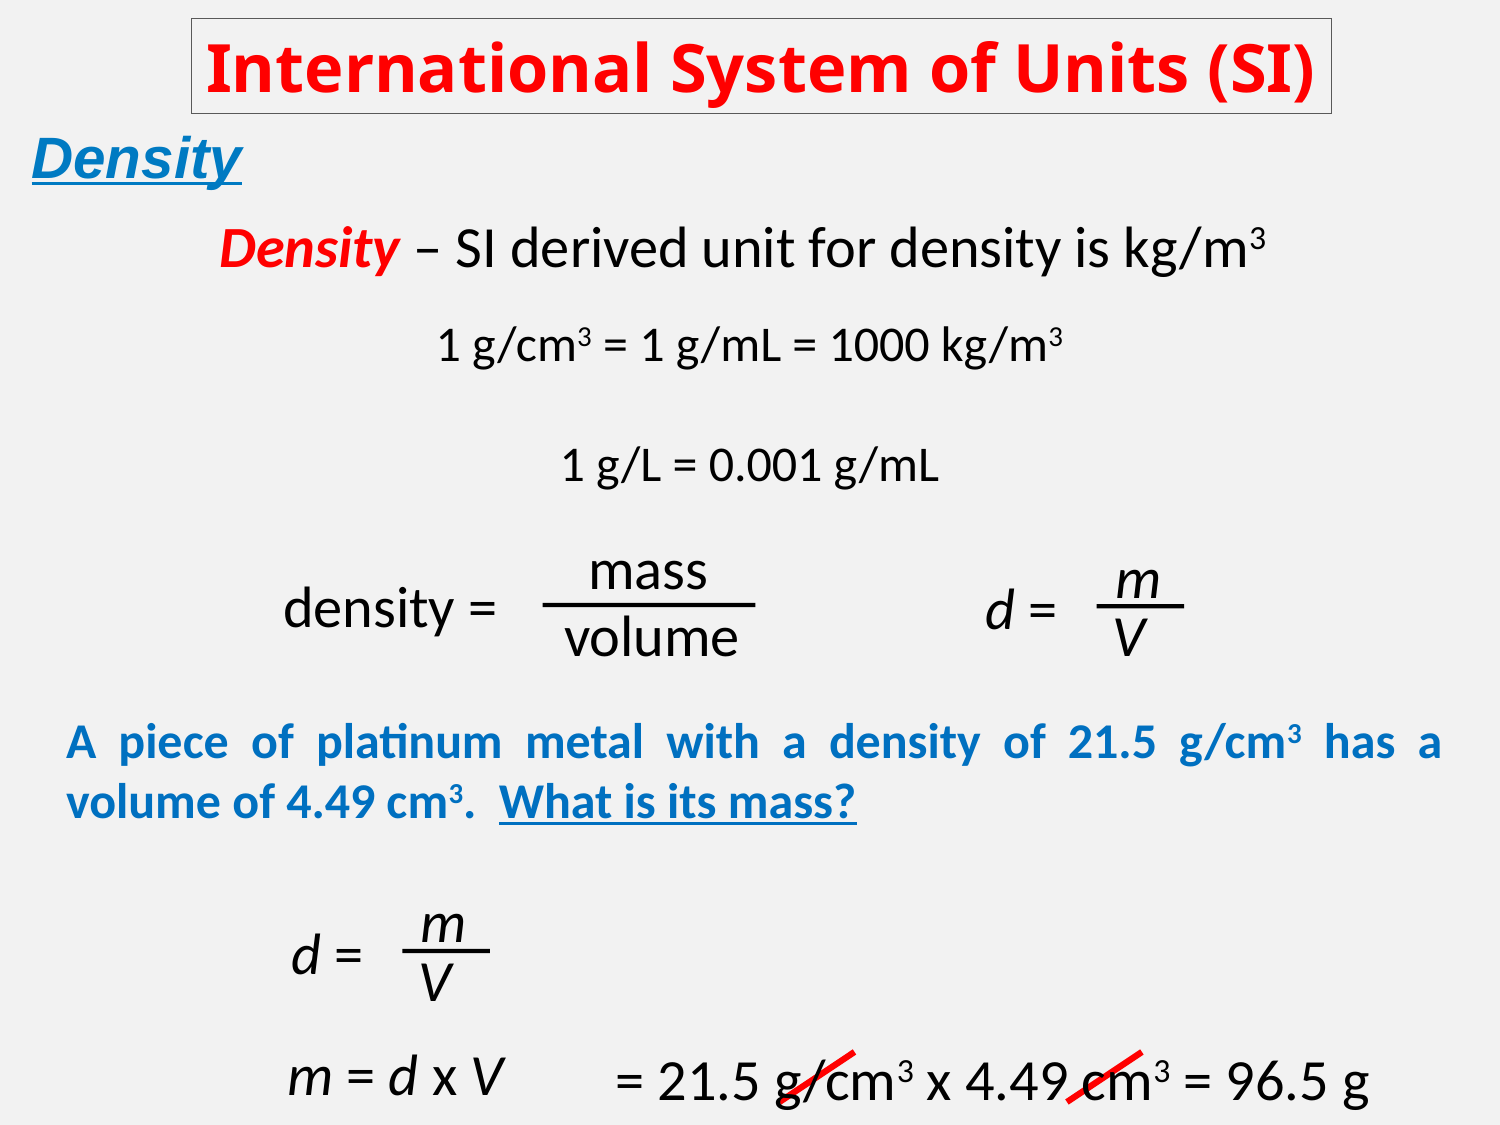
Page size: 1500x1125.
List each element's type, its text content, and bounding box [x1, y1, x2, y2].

text_box = 21.5 g/cm3 x 4.49 cm3 = 96.5 g [601, 1034, 1385, 1119]
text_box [271, 876, 490, 1021]
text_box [256, 523, 762, 676]
text_box International System of Units (SI) [191, 18, 1332, 114]
text_box 1 g/cm3 = 1 g/mL = 1000 kg/m3 1 g/L = 0.001 g/mL [420, 303, 1078, 499]
text_box m = d x V [272, 1029, 519, 1115]
text_box A piece of platinum metal with a density of 21.5 g/cm3 has a volume of 4.49 cm3. What is its mass? [51, 700, 1458, 836]
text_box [965, 532, 1185, 676]
text_box Density – SI derived unit for density is kg/m3 [204, 201, 1295, 287]
text_box Density [16, 113, 258, 198]
